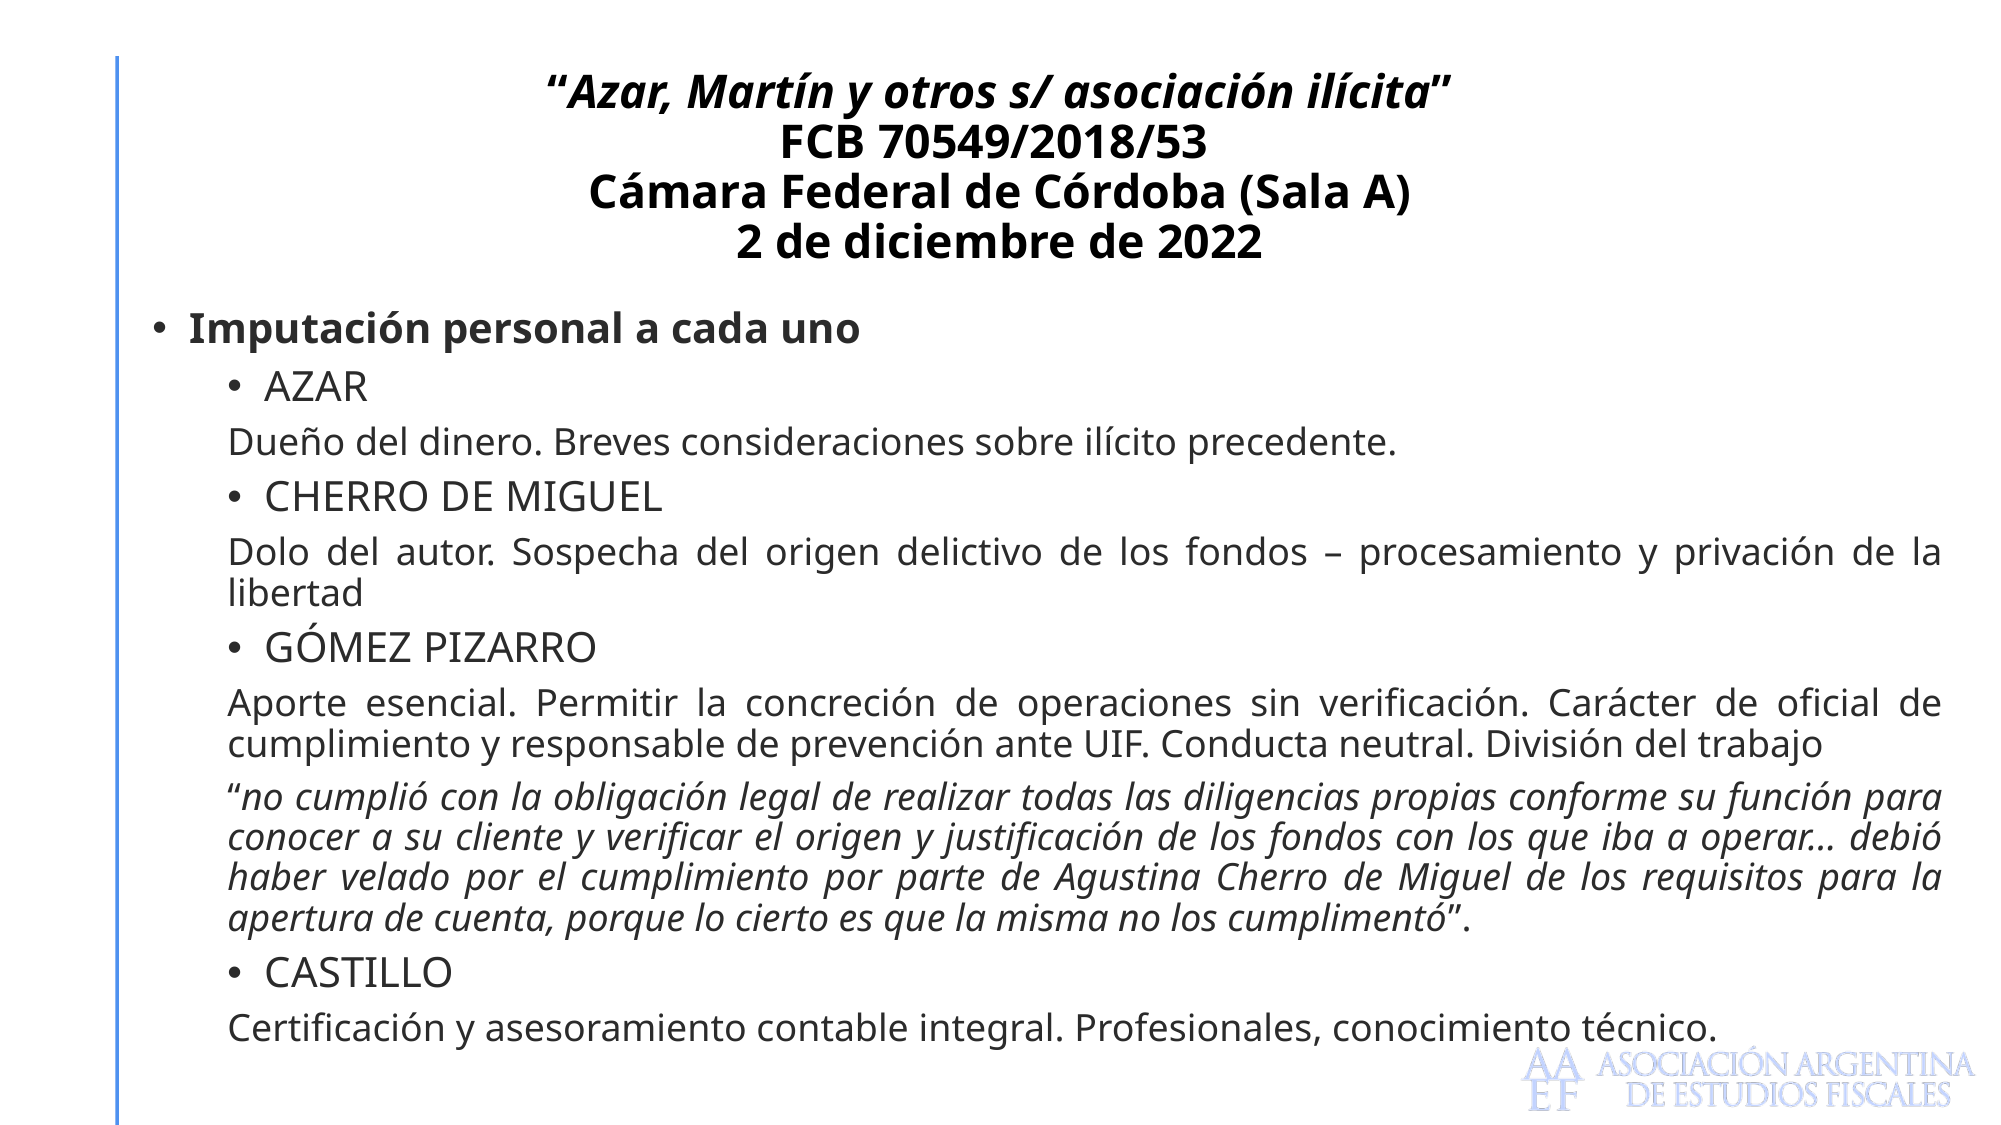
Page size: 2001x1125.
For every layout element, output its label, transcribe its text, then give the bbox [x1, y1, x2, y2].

title “Azar, Martín y otros s/ asociación ilícita” FCB 70549/2018/53 Cámara Federal de Córdoba (Sala A) 2 de diciembre de 2022 [137, 59, 1863, 278]
list Imputación personal a cada uno AZAR Dueño del dinero. Breves consideraciones sobre ilícito precedente. CHERRO DE MIGUEL Dolo del autor. Sospecha del origen delictivo de los fondos – procesamiento y privación de la libertad GÓMEZ PIZARRO Aporte esencial. Permitir la concreción de operaciones sin verificación. Carácter de oficial de cumplimiento y responsable de prevención ante UIF. Conducta neutral. División del trabajo “no cumplió con la obligación legal de realizar todas las diligencias propias conforme su función para conocer a su cliente y verificar el origen y justificación de los fondos con los que iba a operar… debió haber velado por el cumplimiento por parte de Agustina Cherro de Miguel de los requisitos para la apertura de cuenta, porque lo cierto es que la misma no los cumplimentó”. CASTILLO Certificación y asesoramiento contable integral. Profesionales, conocimiento técnico. [137, 299, 1960, 1078]
picture [1506, 1042, 1983, 1113]
